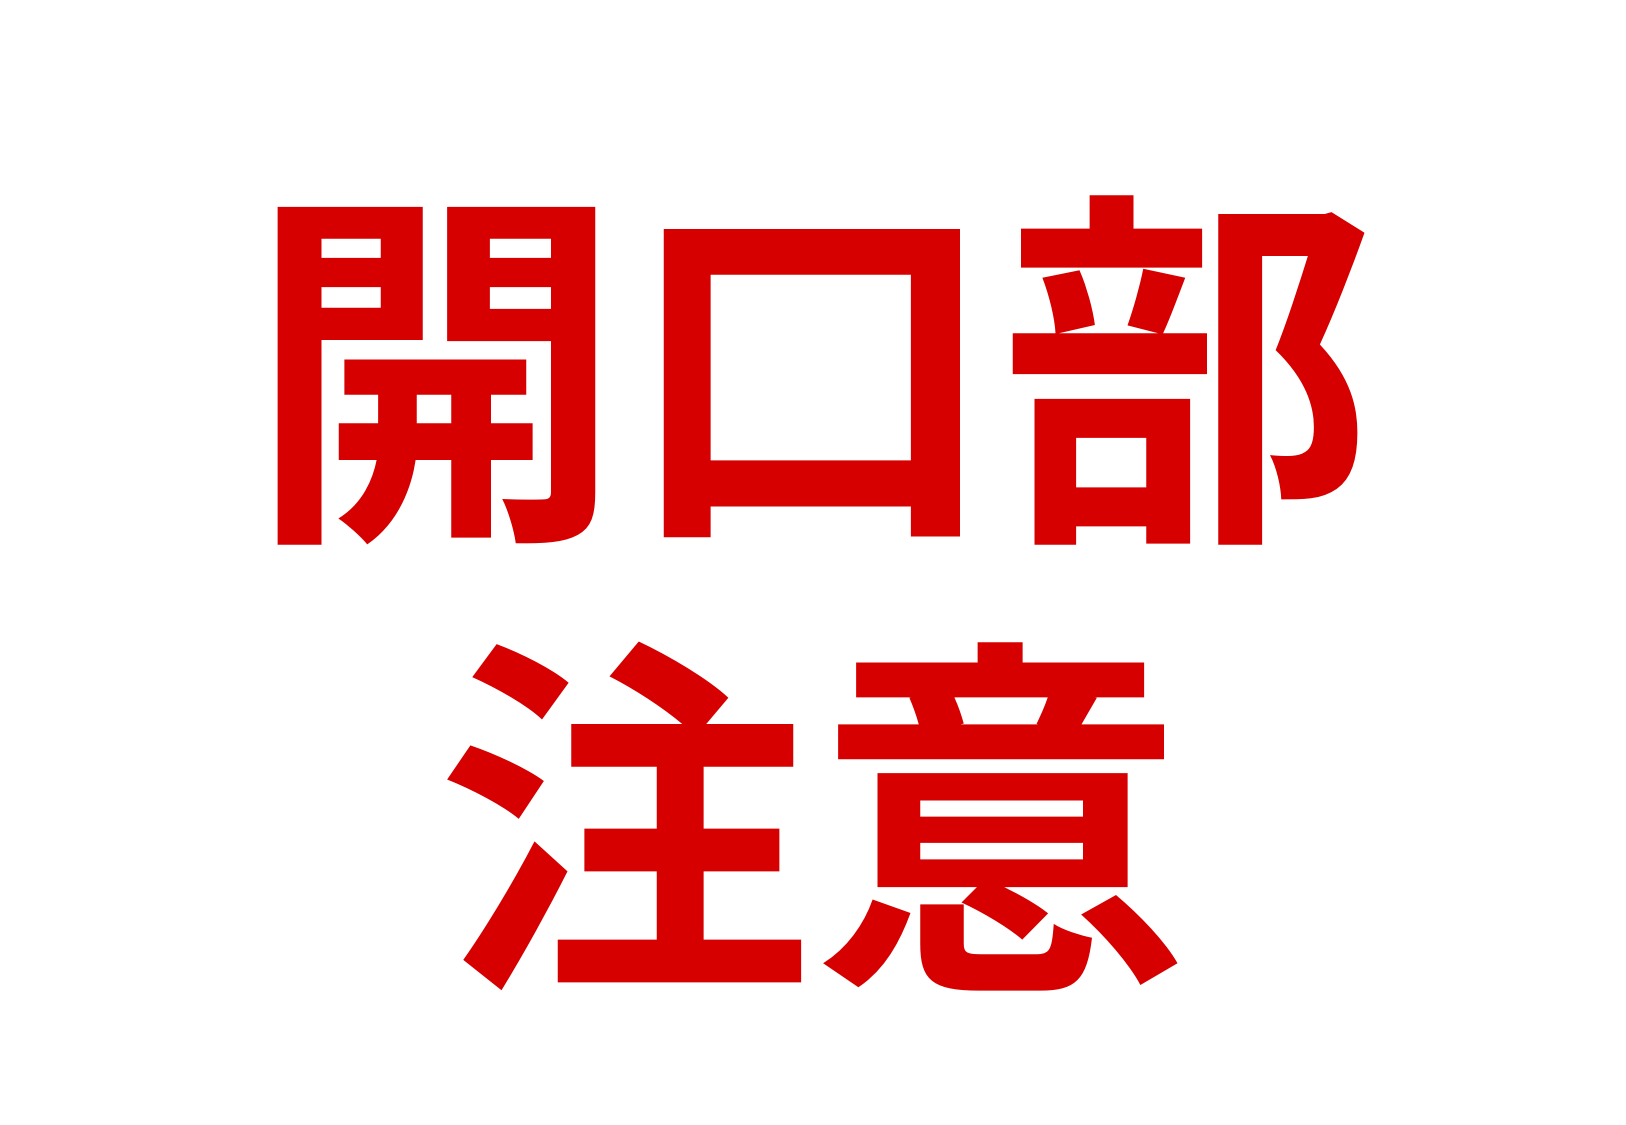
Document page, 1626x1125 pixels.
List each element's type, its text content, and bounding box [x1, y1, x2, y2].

text_box 開口部 注意 [0, 128, 1625, 1044]
